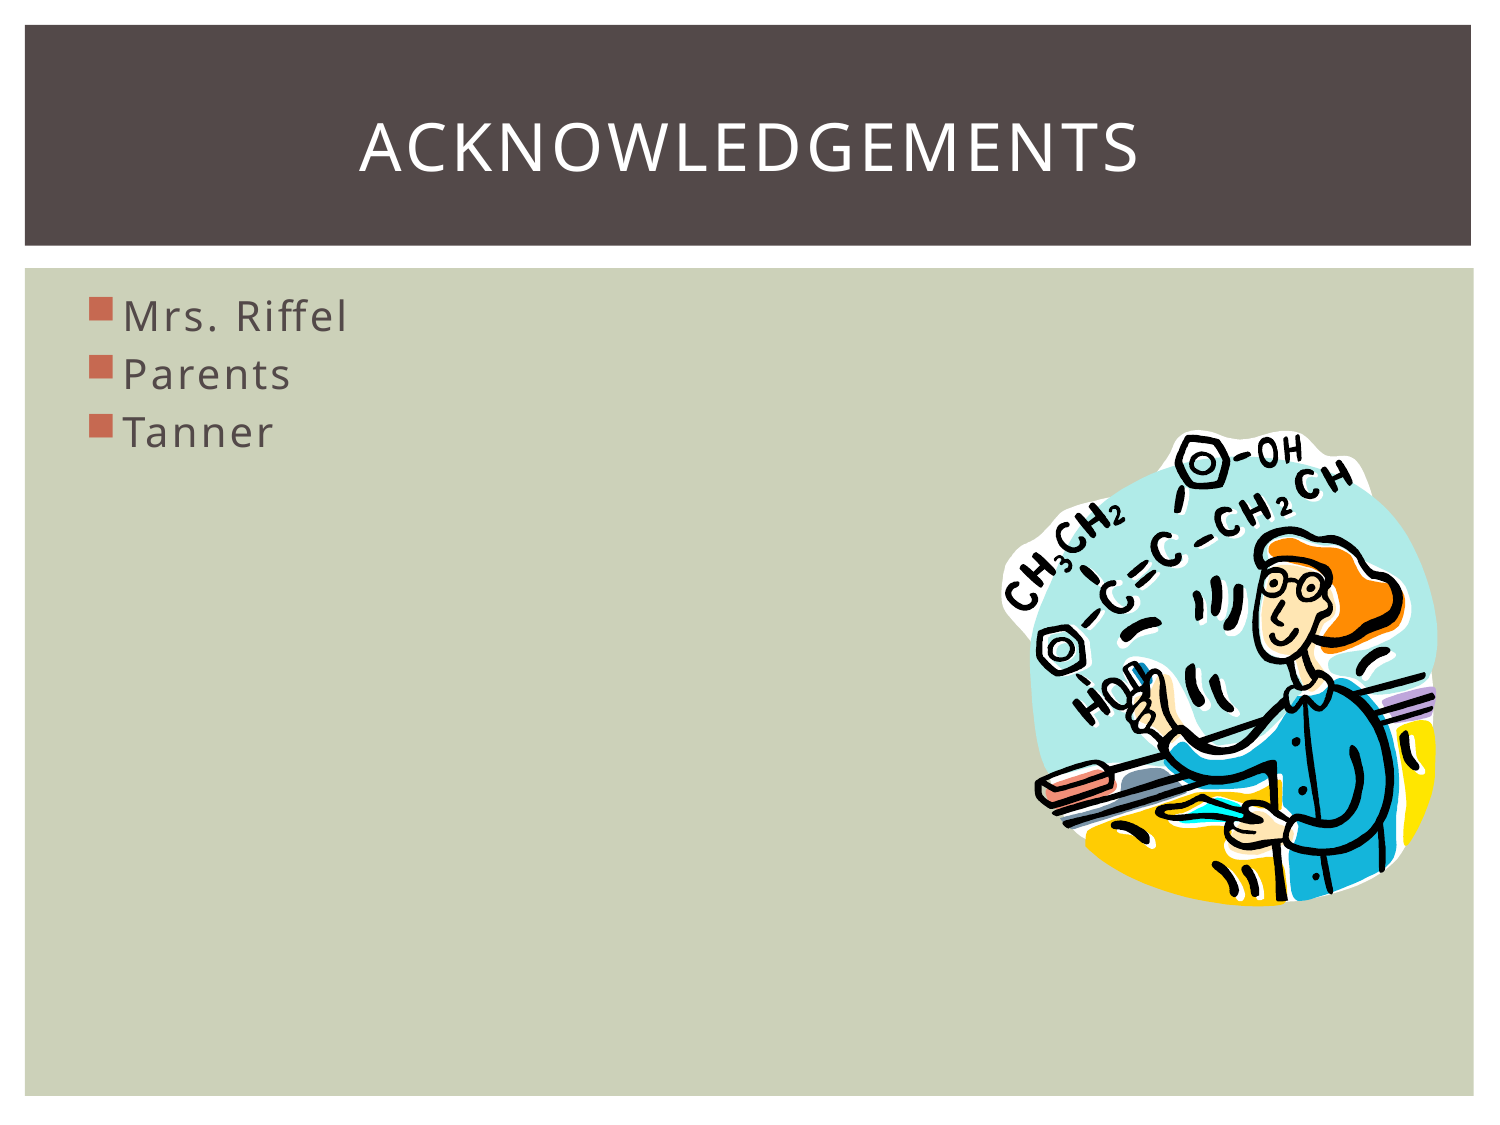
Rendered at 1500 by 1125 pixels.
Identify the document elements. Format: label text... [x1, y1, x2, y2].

title Acknowledgements [62, 58, 1438, 232]
list Mrs. Riffel Parents Tanner [62, 281, 1442, 1005]
picture [999, 424, 1443, 912]
